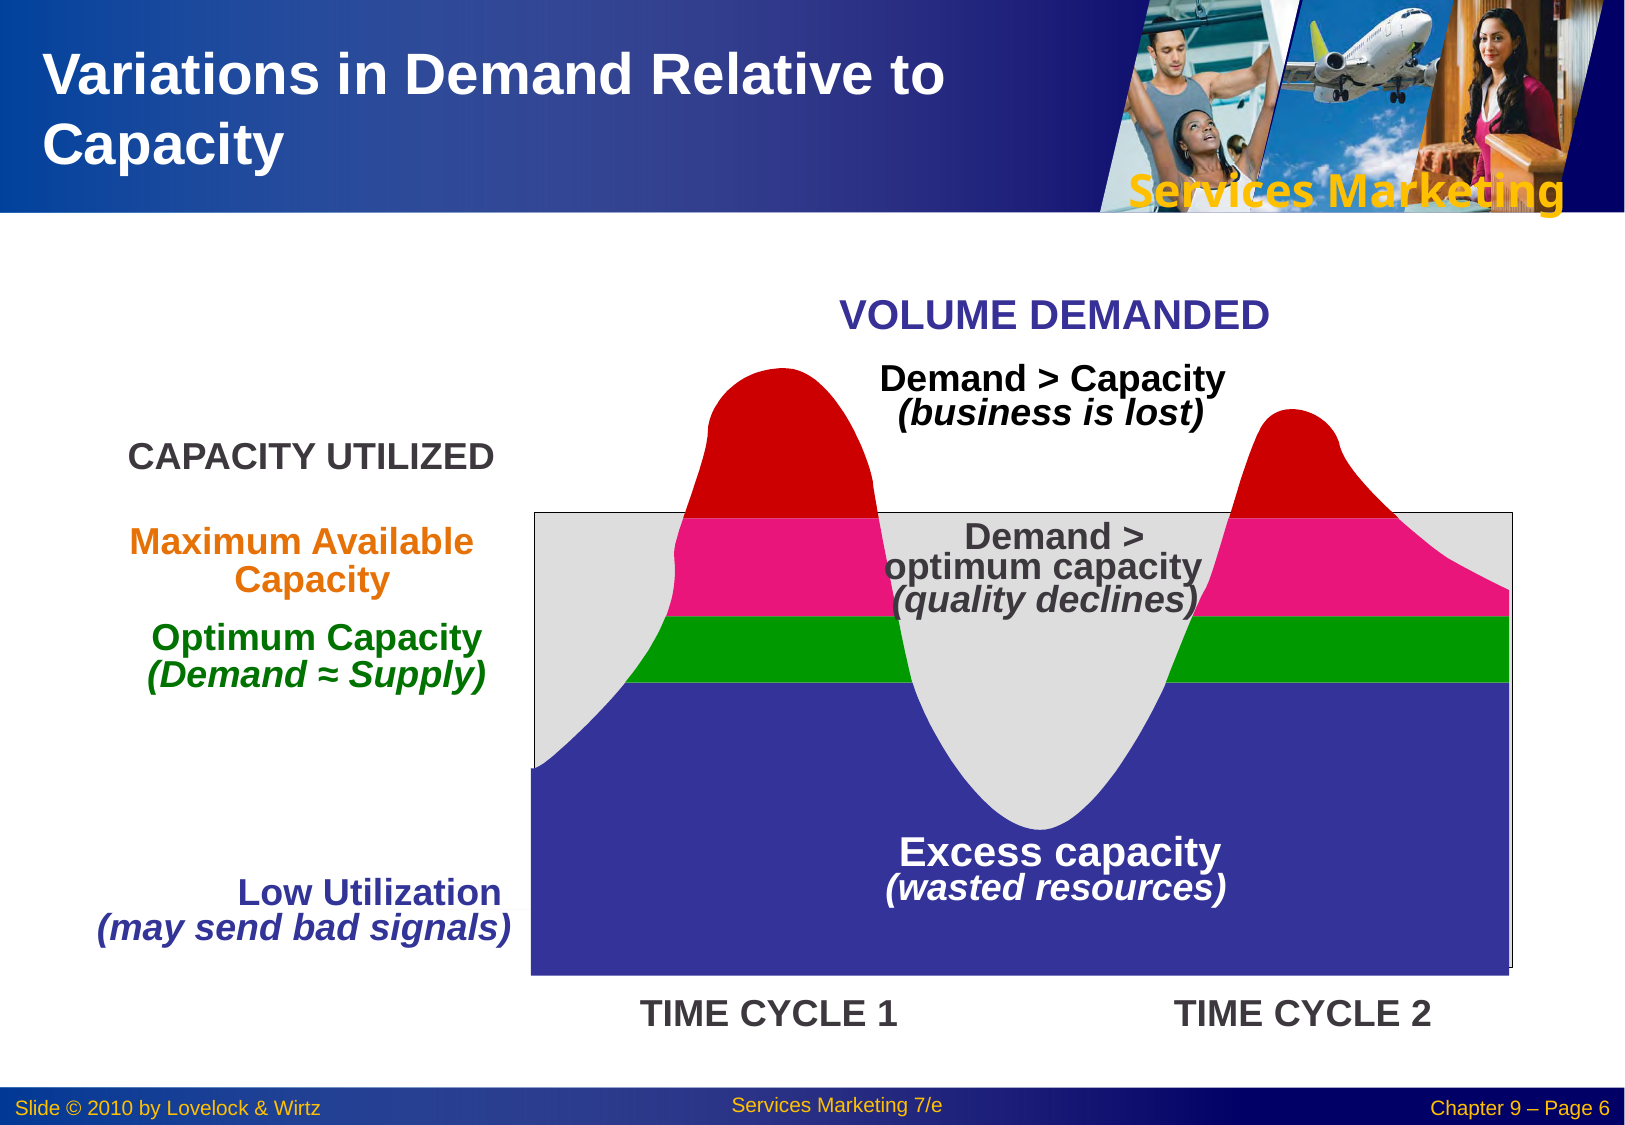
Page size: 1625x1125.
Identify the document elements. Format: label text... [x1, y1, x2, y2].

picture [1100, 0, 1604, 213]
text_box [73, 287, 1513, 1035]
picture [1546, 187, 1556, 202]
title Variations in Demand Relative to Capacity [26, 37, 1178, 176]
picture [1162, 186, 1172, 192]
